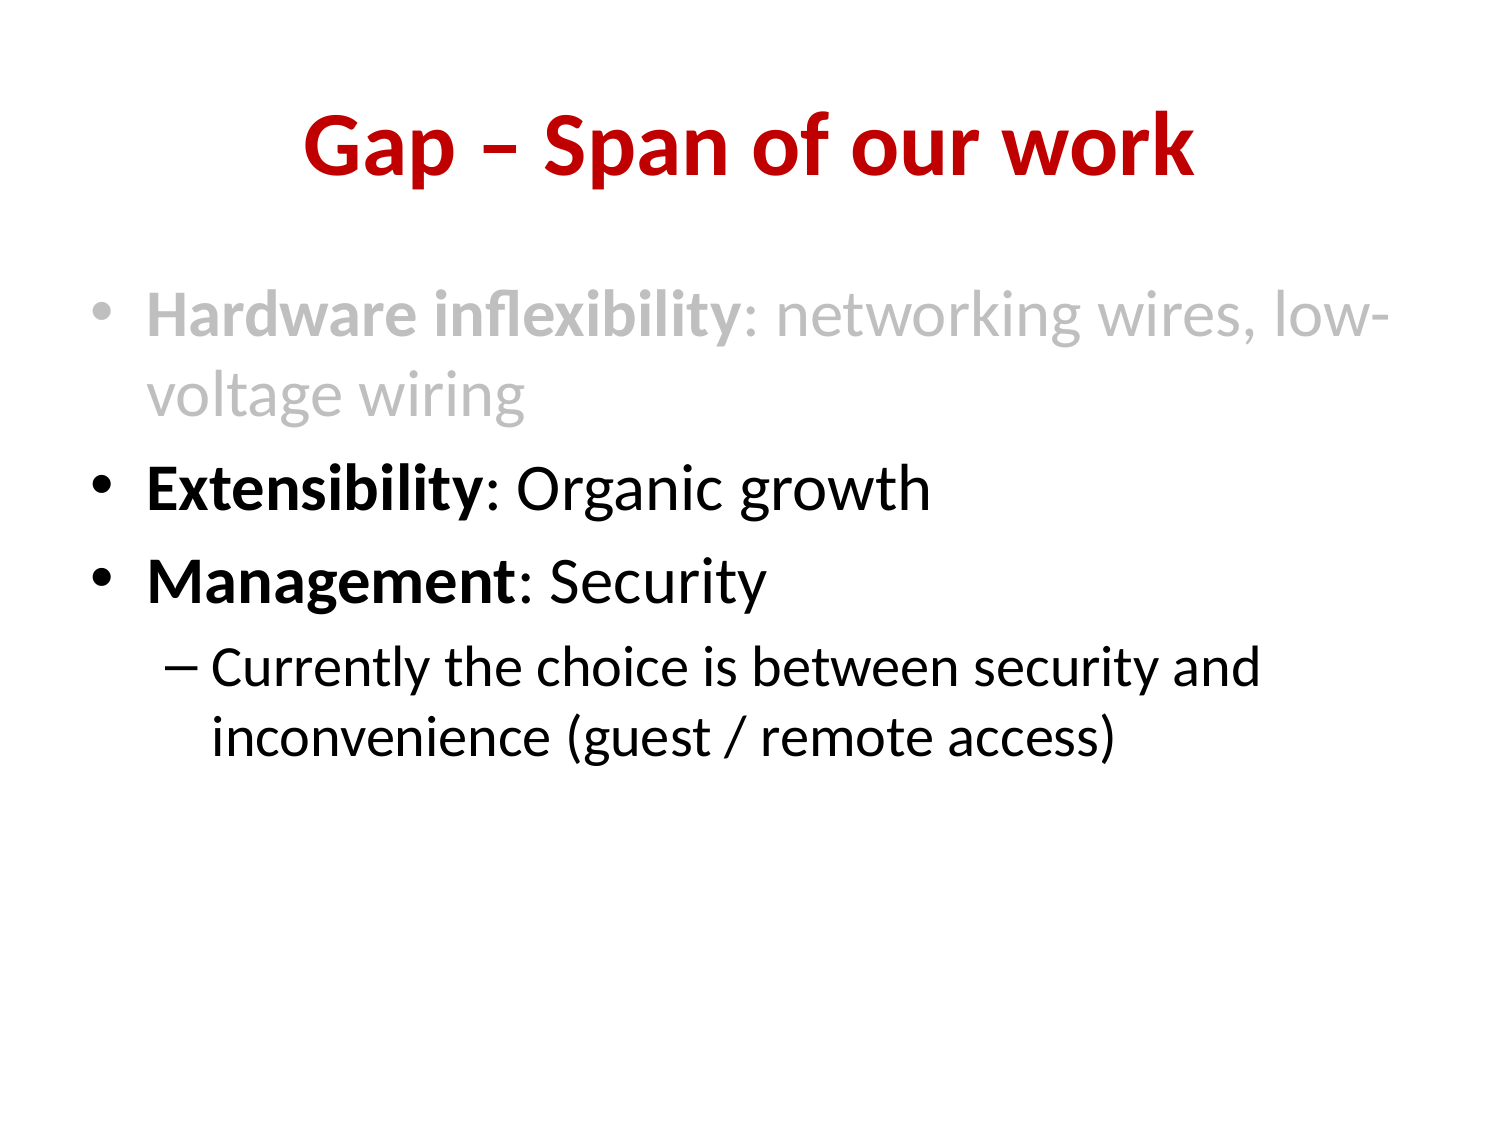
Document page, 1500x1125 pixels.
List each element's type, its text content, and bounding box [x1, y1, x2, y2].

list Hardware inflexibility: networking wires, low-voltage wiring Extensibility: Organic growth Management: Security Currently the choice is between security and inconvenience (guest / remote access) [75, 262, 1425, 1005]
title Gap – Span of our work [75, 45, 1425, 233]
